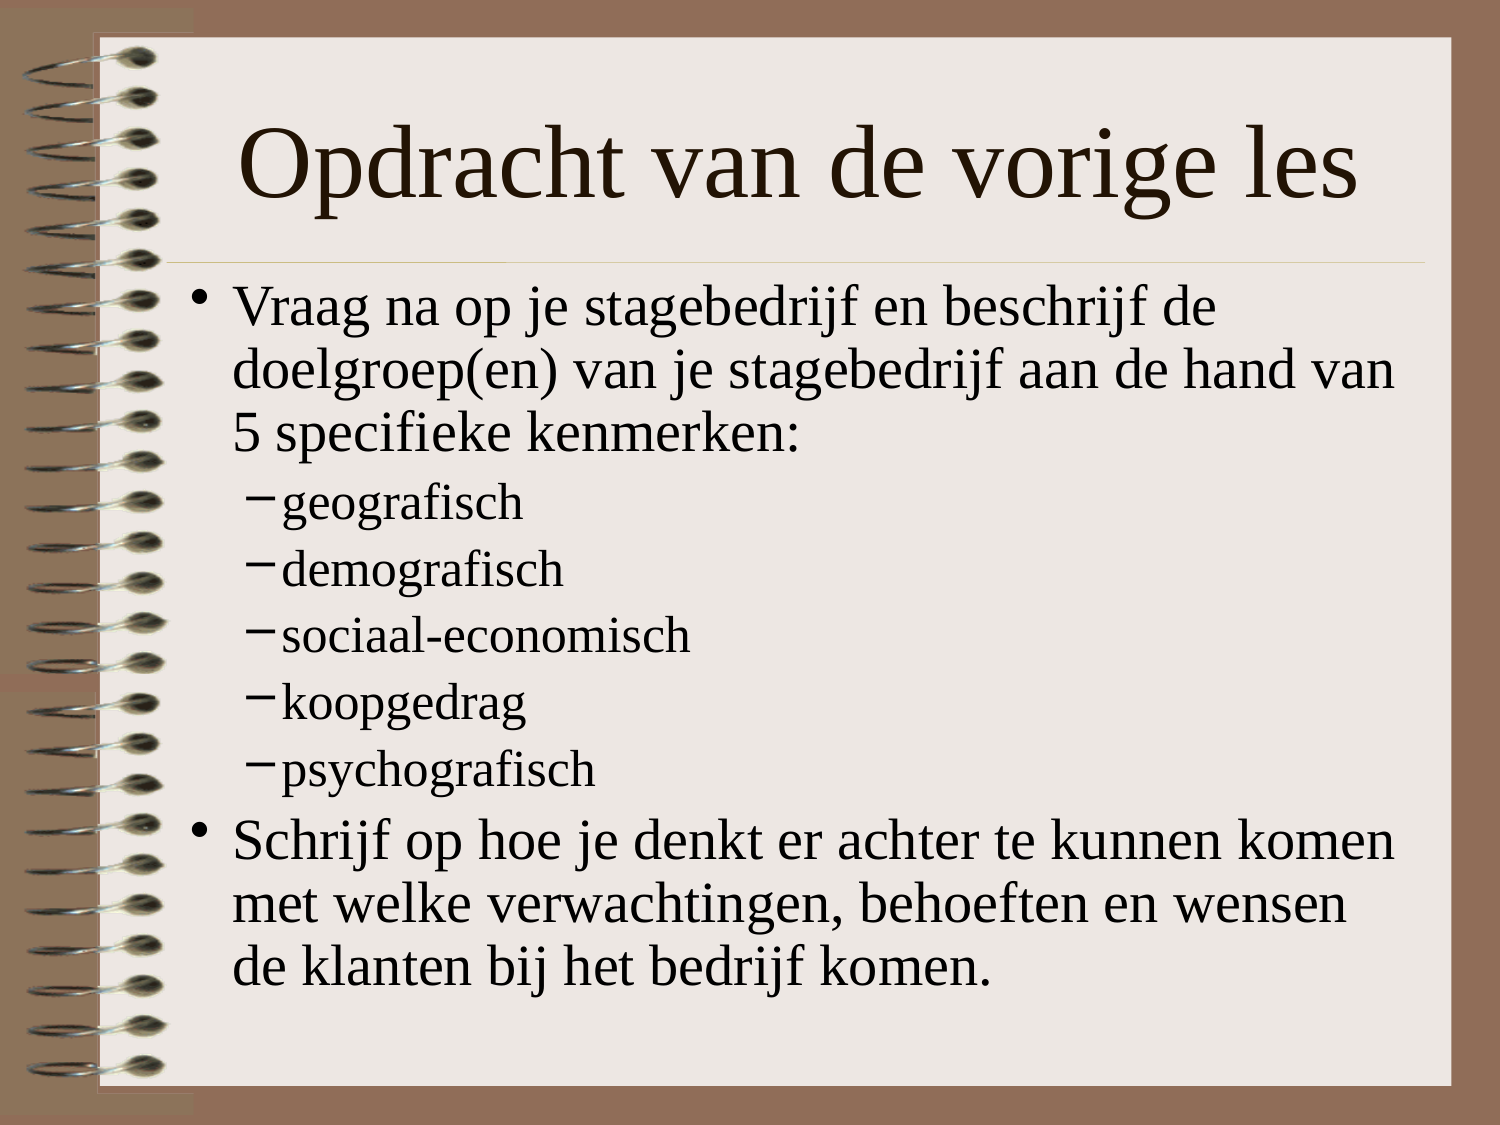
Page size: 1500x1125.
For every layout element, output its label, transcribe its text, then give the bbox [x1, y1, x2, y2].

title Opdracht van de vorige les [174, 62, 1425, 250]
picture [0, 692, 194, 1115]
picture [0, 8, 194, 674]
list Vraag na op je stagebedrijf en beschrijf de doelgroep(en) van je stagebedrijf aan de hand van 5 specifieke kenmerken: geografisch demografisch sociaal-economisch koopgedrag psychografisch Schrijf op hoe je denkt er achter te kunnen komen met welke verwachtingen, behoeften en wensen de klanten bij het bedrijf komen. [174, 267, 1425, 1006]
